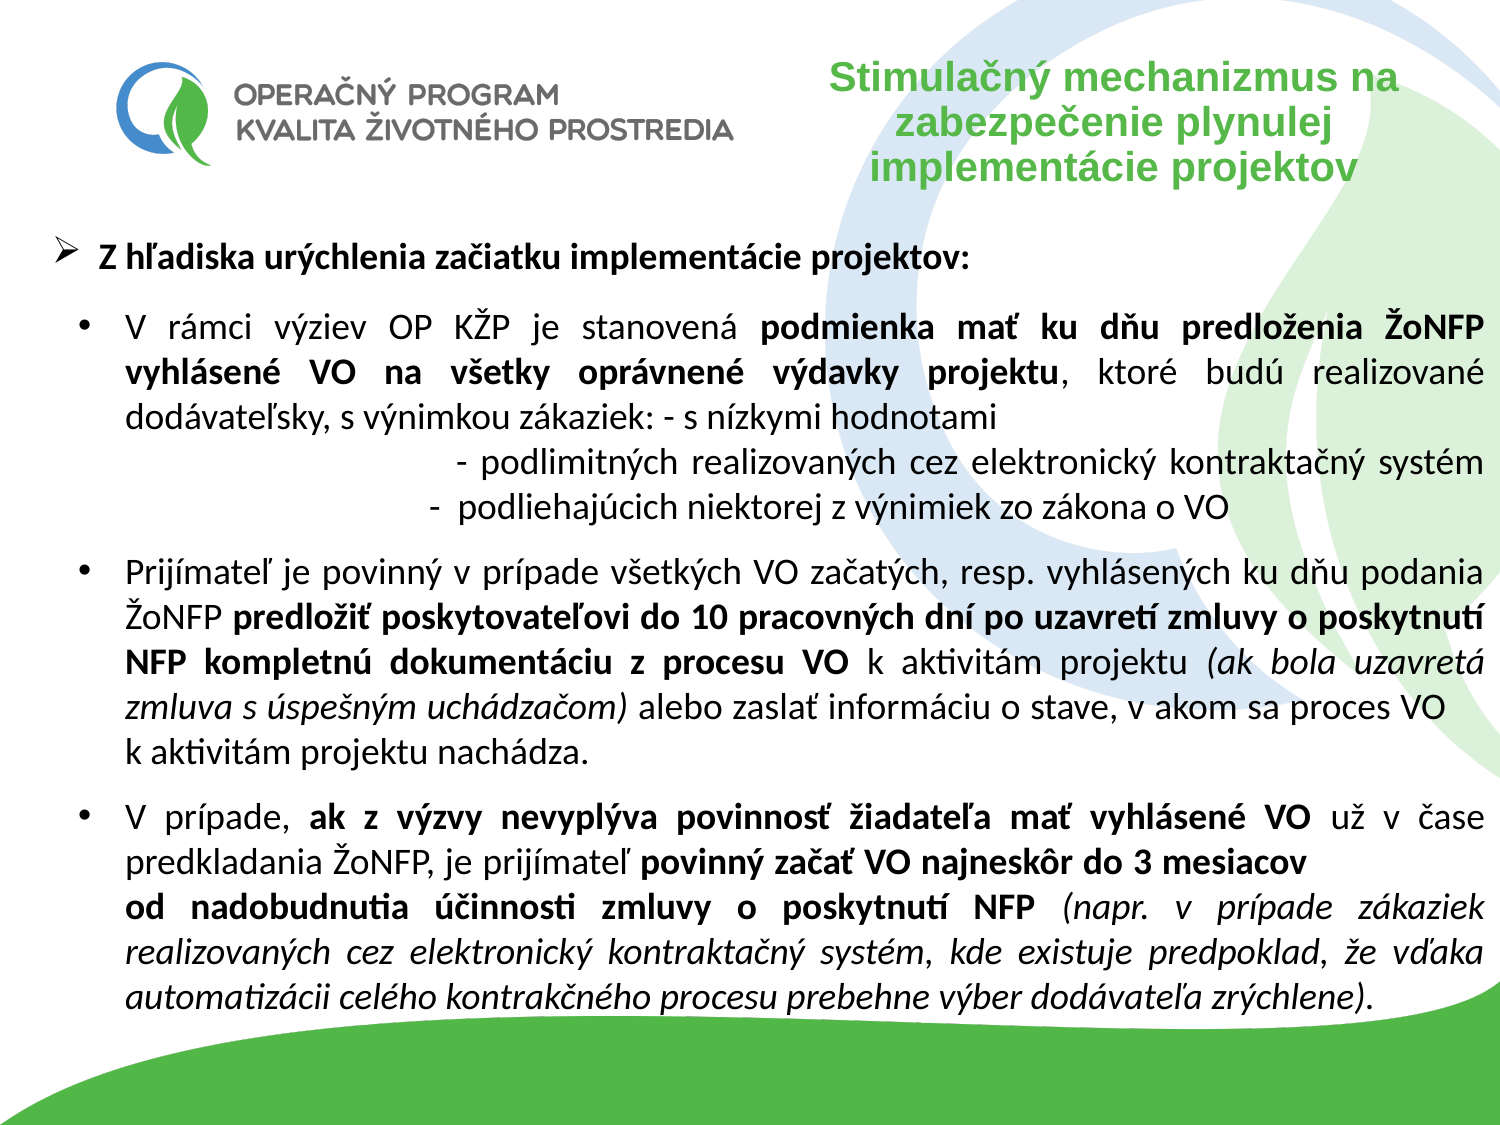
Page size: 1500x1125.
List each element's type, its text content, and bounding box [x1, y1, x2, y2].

picture [0, 0, 1500, 1125]
text_box Z hľadiska urýchlenia začiatku implementácie projektov: V rámci výziev OP KŽP je stanovená podmienka mať ku dňu predloženia ŽoNFP vyhlásené VO na všetky oprávnené výdavky projektu, ktoré budú realizované dodávateľsky, s výnimkou zákaziek: - s nízkymi hodnotami - podlimitných realizovaných cez elektronický kontraktačný systém - podliehajúcich niektorej z výnimiek zo zákona o VO Prijímateľ je povinný v prípade všetkých VO začatých, resp. vyhlásených ku dňu podania ŽoNFP predložiť poskytovateľovi do 10 pracovných dní po uzavretí zmluvy o poskytnutí NFP kompletnú dokumentáciu z procesu VO k aktivitám projektu (ak bola uzavretá zmluva s úspešným uchádzačom) alebo zaslať informáciu o stave, v akom sa proces VO k aktivitám projektu nachádza. V prípade, ak z výzvy nevyplýva povinnosť žiadateľa mať vyhlásené VO už v čase predkladania ŽoNFP, je prijímateľ povinný začať VO najneskôr do 3 mesiacov od nadobudnutia účinnosti zmluvy o poskytnutí NFP (napr. v prípade zákaziek realizovaných cez elektronický kontraktačný systém, kde existuje predpoklad, že vďaka automatizácii celého kontrakčného procesu prebehne výber dodávateľa zrýchlene). [37, 224, 1500, 1115]
title Stimulačný mechanizmus na zabezpečenie plynulej implementácie projektov [760, 20, 1468, 224]
